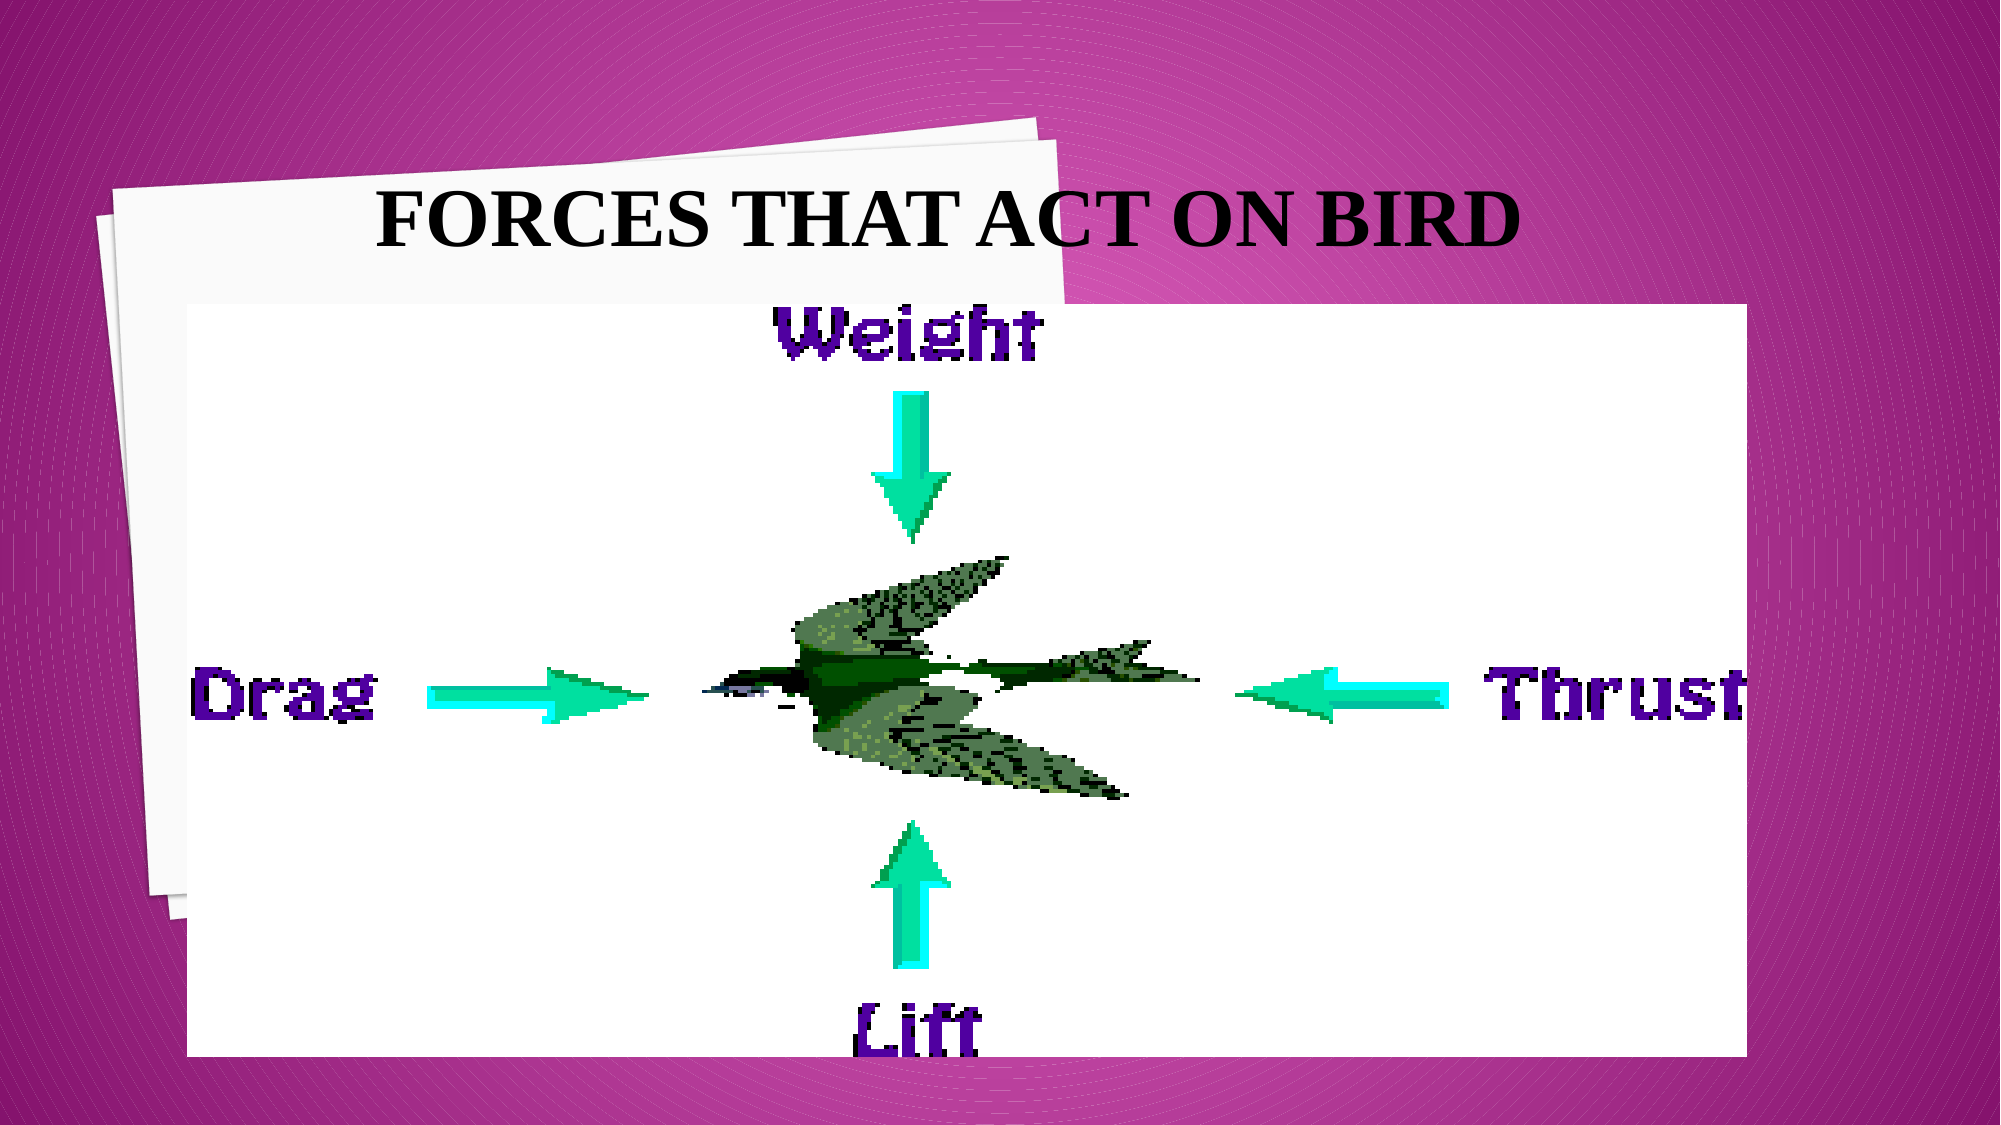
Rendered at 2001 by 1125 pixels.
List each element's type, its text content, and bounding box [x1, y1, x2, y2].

title Forces that act on bird [187, 99, 1717, 263]
picture [186, 303, 1747, 1057]
